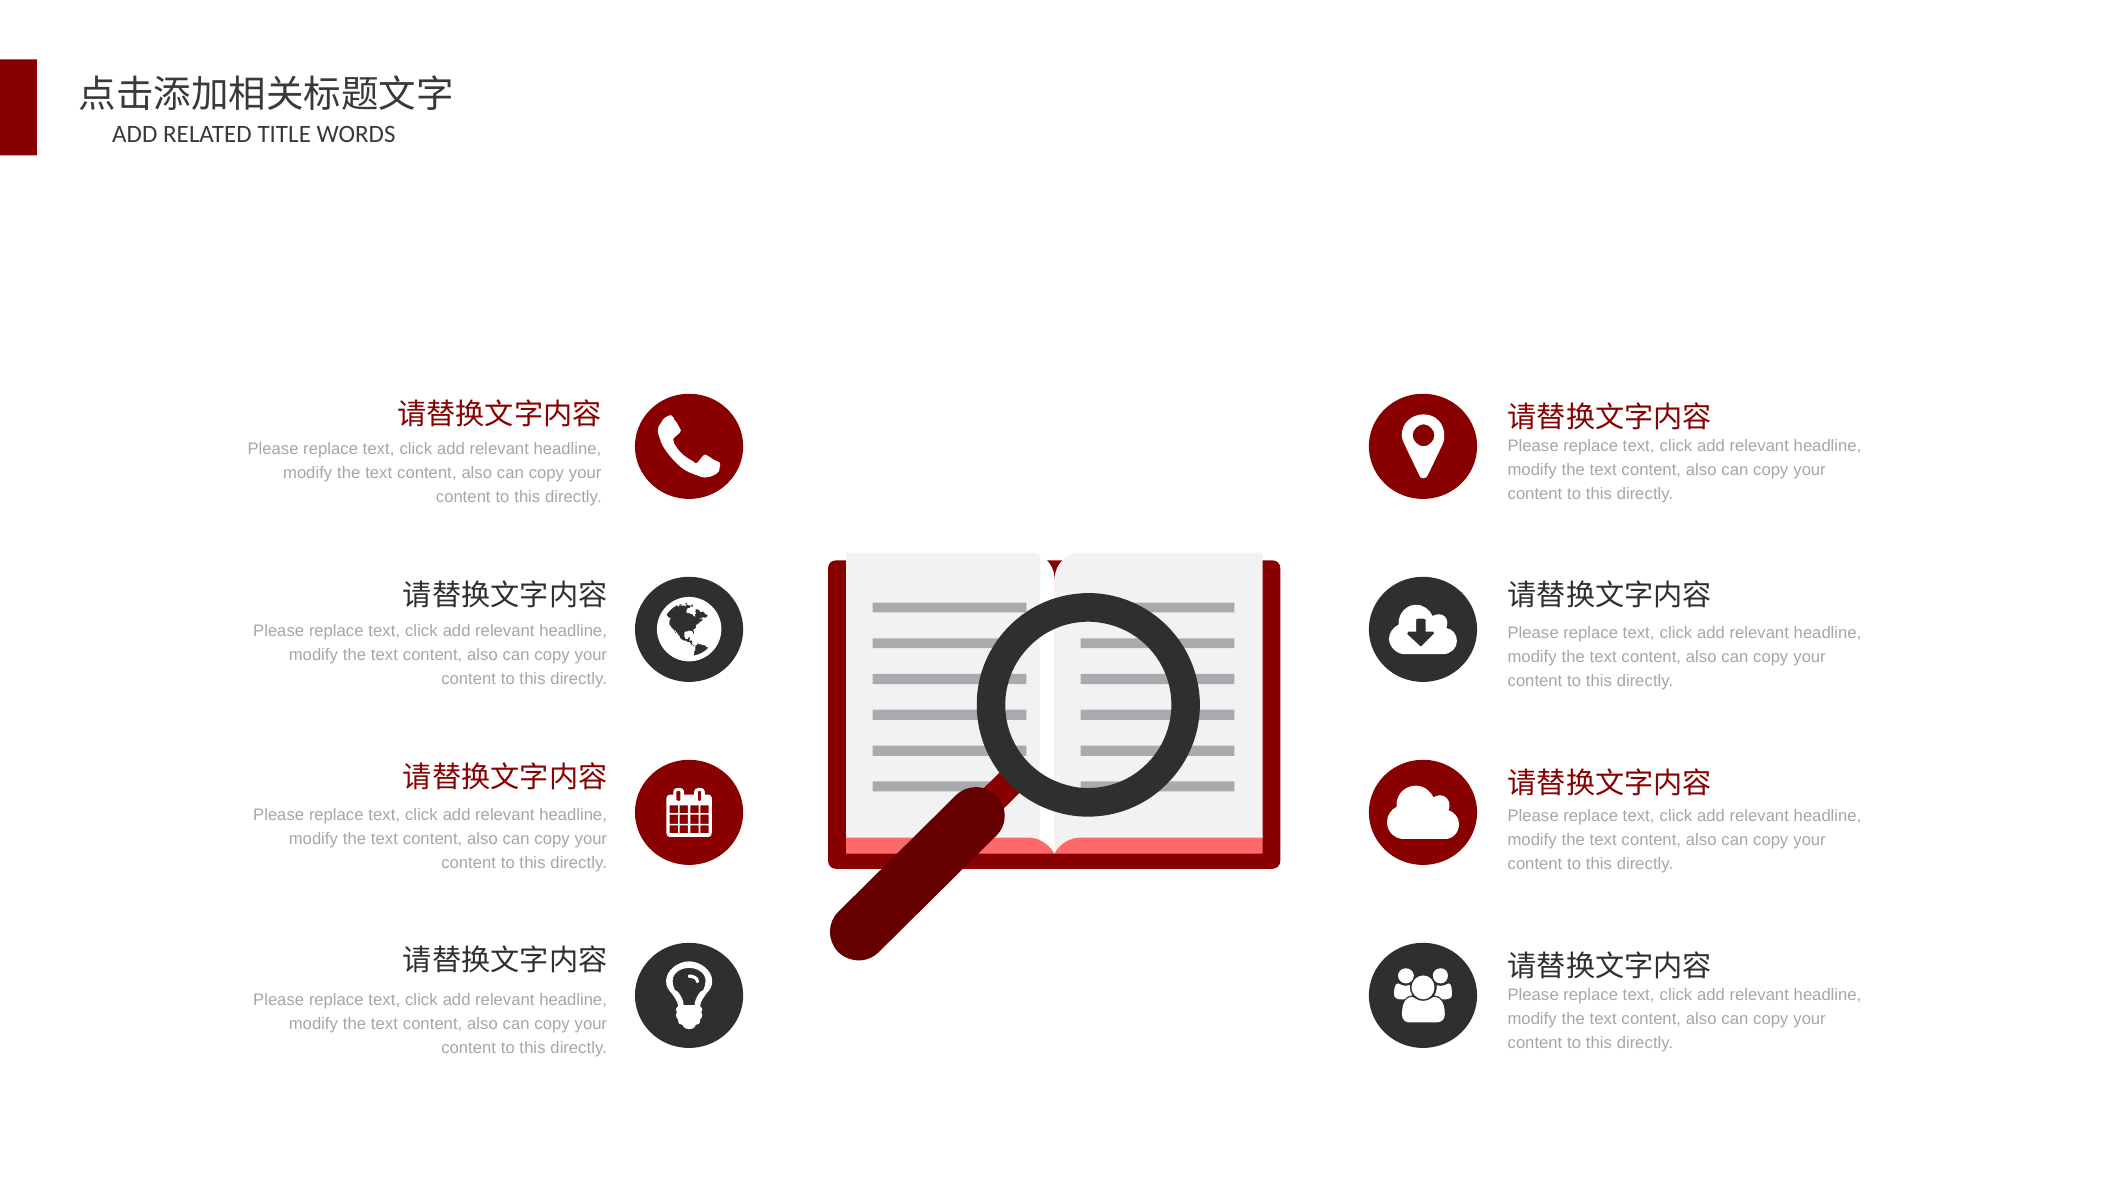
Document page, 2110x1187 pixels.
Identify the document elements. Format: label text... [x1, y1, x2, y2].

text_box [634, 393, 744, 499]
text_box 点击添加相关标题文字 [62, 61, 470, 123]
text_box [1507, 390, 1864, 504]
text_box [1368, 942, 1478, 1048]
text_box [1507, 939, 1864, 1053]
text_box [251, 568, 608, 689]
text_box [1368, 576, 1478, 682]
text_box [634, 576, 744, 682]
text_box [634, 759, 744, 865]
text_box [1368, 759, 1478, 865]
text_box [1507, 569, 1864, 691]
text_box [251, 934, 608, 1058]
text_box ADD RELATED TITLE WORDS [96, 109, 413, 156]
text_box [251, 750, 608, 873]
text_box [1507, 756, 1864, 874]
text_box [634, 942, 744, 1048]
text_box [1368, 393, 1478, 499]
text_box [827, 552, 1281, 963]
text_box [246, 388, 602, 507]
